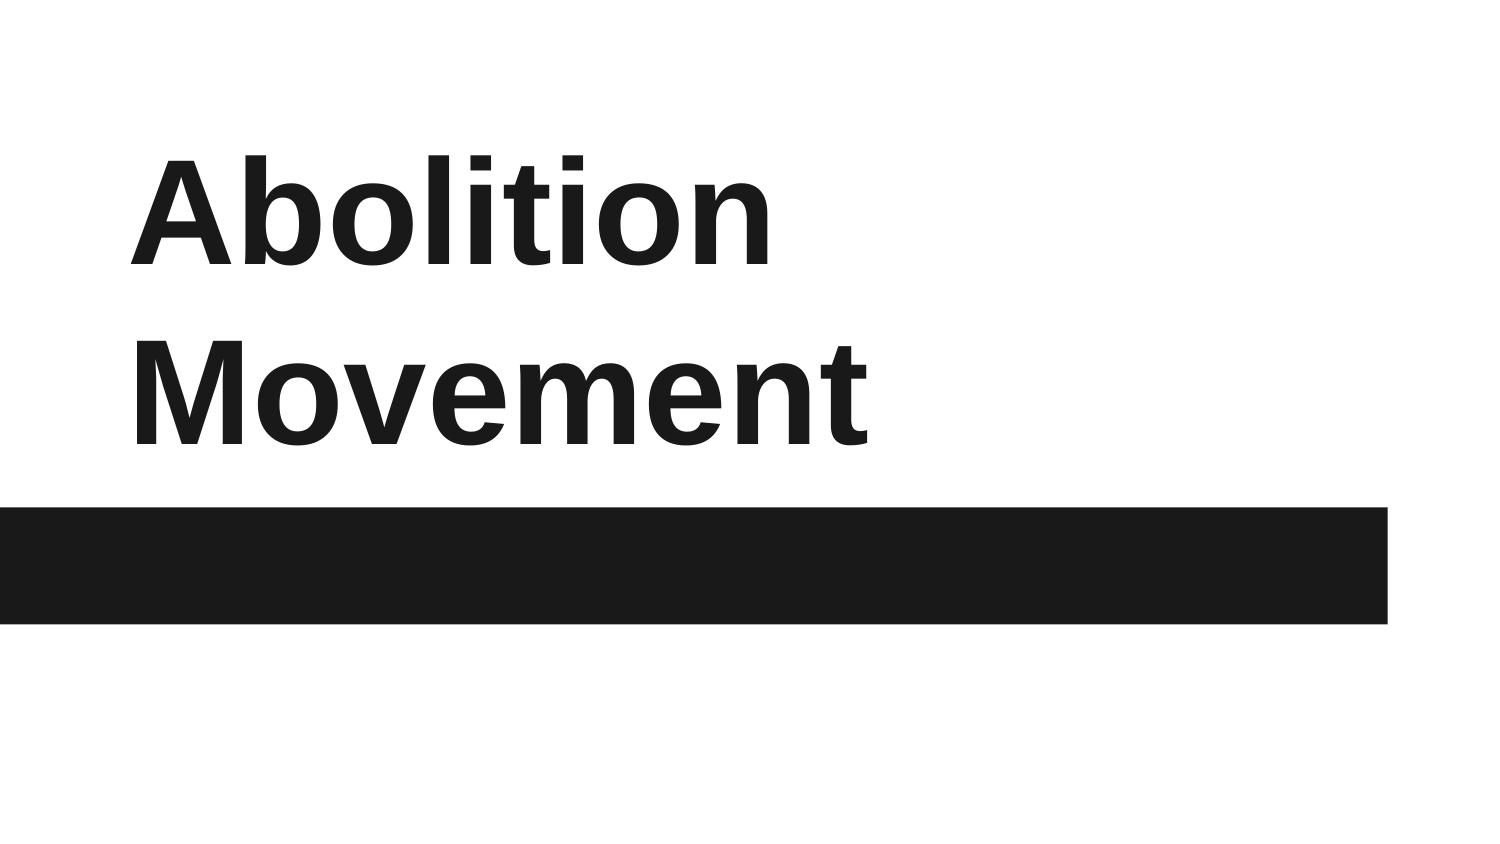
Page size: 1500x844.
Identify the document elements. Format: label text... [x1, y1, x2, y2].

title Abolition Movement [112, 213, 1388, 490]
